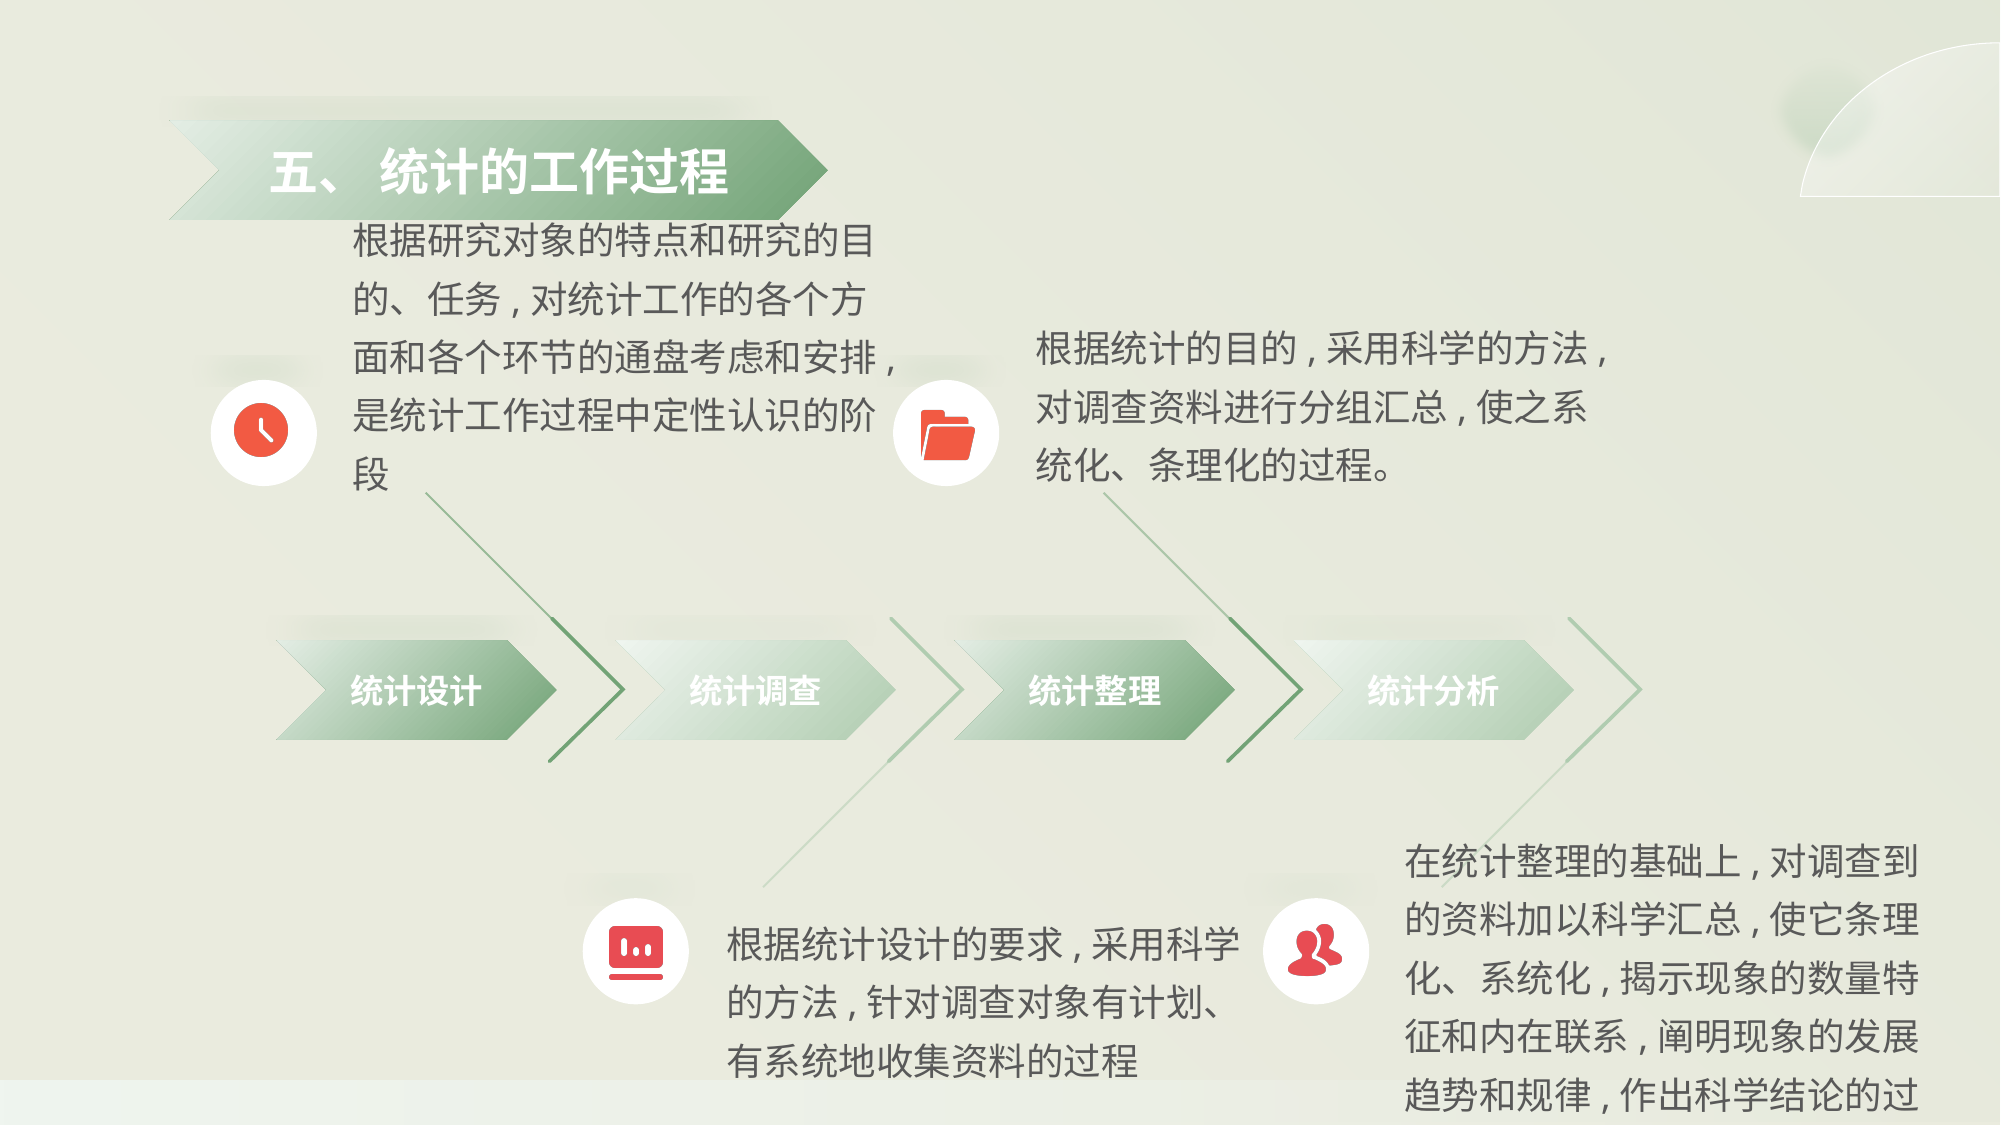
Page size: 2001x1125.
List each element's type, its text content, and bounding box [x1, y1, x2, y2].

text_box [210, 379, 317, 487]
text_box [1103, 492, 1230, 619]
text_box 五、 统计的工作过程 [167, 119, 830, 221]
picture [1288, 923, 1342, 977]
picture [609, 926, 663, 980]
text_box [763, 761, 889, 888]
text_box [893, 379, 1000, 487]
text_box [548, 618, 625, 763]
text_box [1226, 617, 1303, 763]
text_box 统计设计 [274, 639, 550, 741]
picture [921, 408, 975, 462]
text_box 在统计整理的基础上,对调查到的资料加以科学汇总,使它条理化、系统化,揭示现象的数量特征和内在联系,阐明现象的发展趋势和规律,作出科学结论的过程。 [1404, 824, 1948, 1019]
text_box 统计整理 [952, 639, 1228, 741]
text_box [1263, 898, 1370, 1005]
text_box 根据研究对象的特点和研究的目的、任务,对统计工作的各个方面和各个环节的通盘考虑和安排,是统计工作过程中定性认识的阶段 [352, 280, 887, 497]
text_box 根据统计的目的,采用科学的方法,对调查资料进行分组汇总,使之系统化、条理化的过程。 [1035, 314, 1610, 488]
text_box [1565, 617, 1642, 762]
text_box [1441, 761, 1568, 888]
text_box [887, 617, 964, 763]
text_box 统计调查 [613, 639, 889, 741]
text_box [425, 492, 552, 619]
text_box 根据统计设计的要求,采用科学的方法,针对调查对象有计划、有系统地收集资料的过程 [726, 907, 1248, 1056]
picture [234, 403, 288, 457]
text_box [582, 898, 689, 1005]
text_box 统计分析 [1291, 639, 1567, 741]
